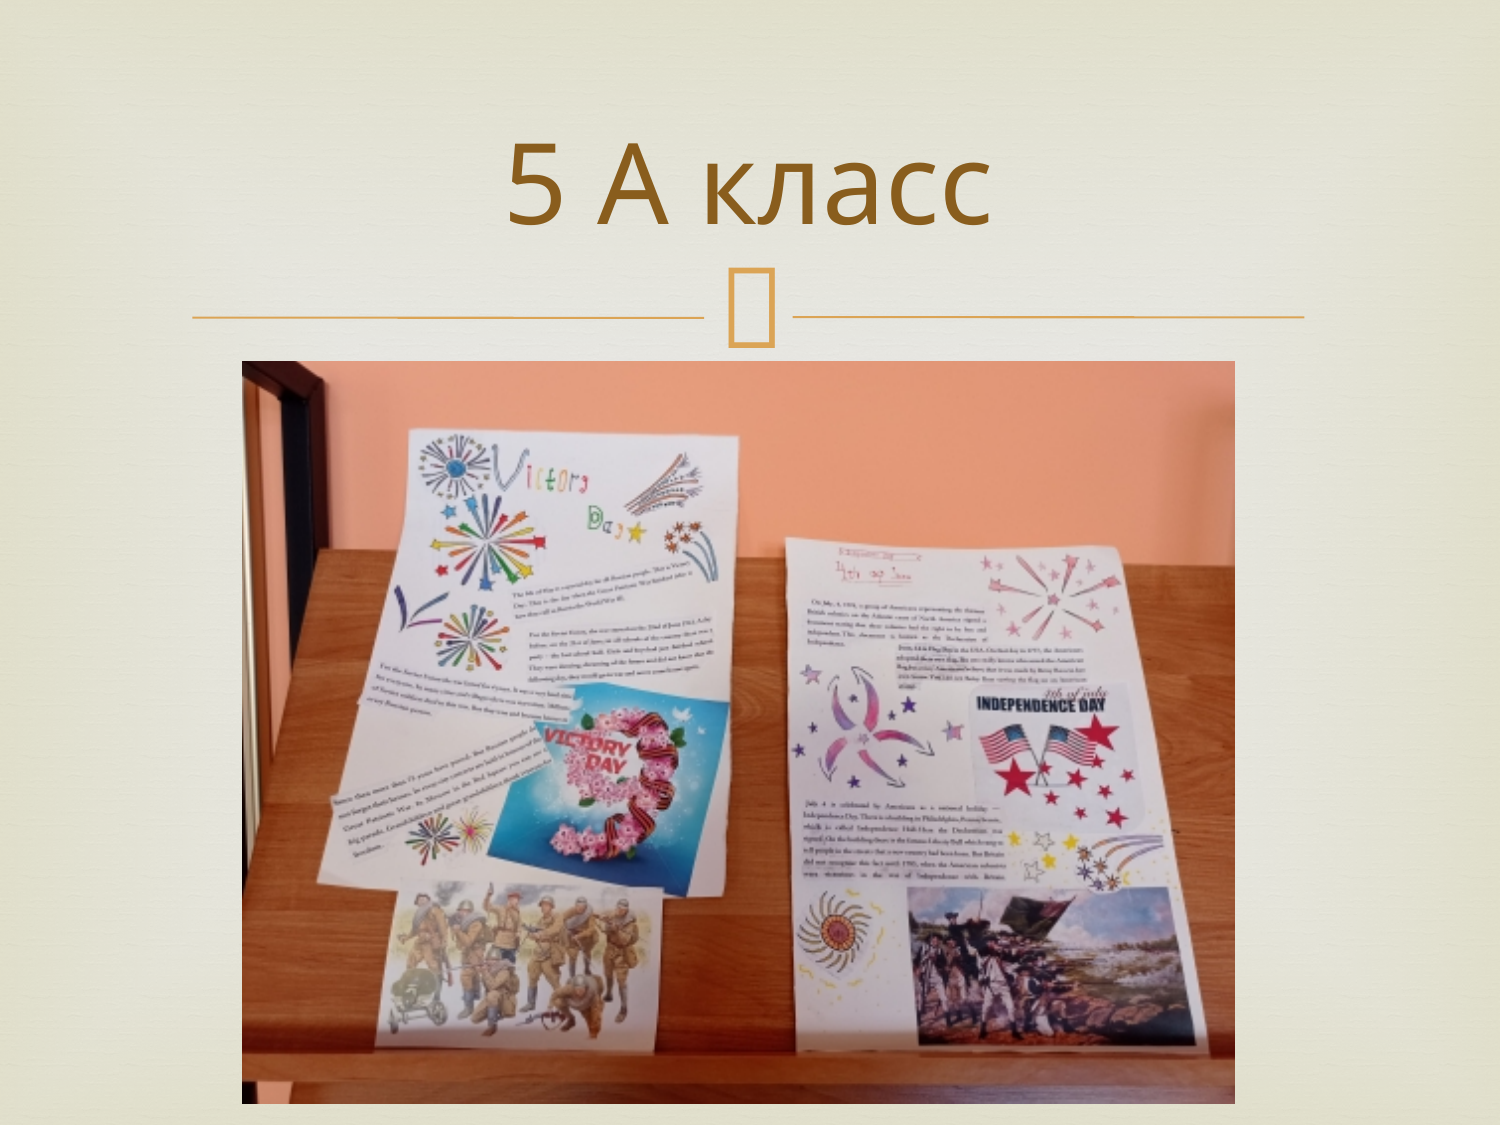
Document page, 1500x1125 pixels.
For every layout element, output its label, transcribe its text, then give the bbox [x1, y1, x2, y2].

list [241, 361, 1235, 1105]
title 5 А класс [112, 93, 1386, 267]
